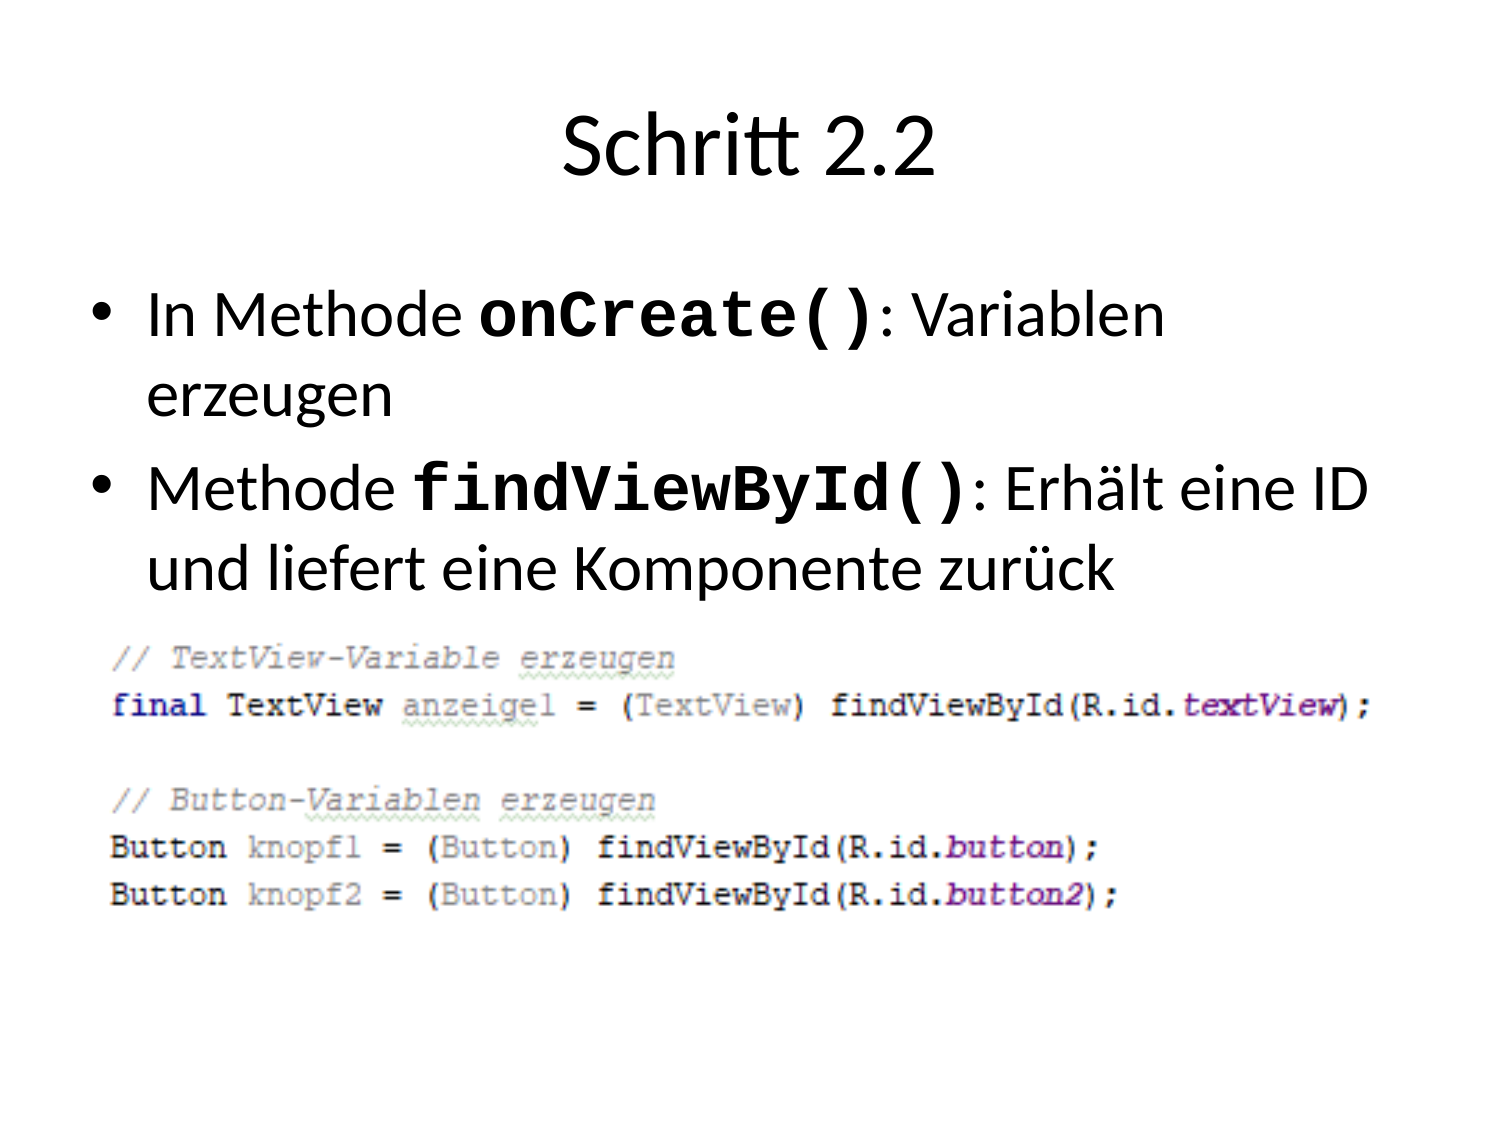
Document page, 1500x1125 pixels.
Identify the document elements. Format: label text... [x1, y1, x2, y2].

picture [100, 633, 1389, 918]
title Schritt 2.2 [75, 45, 1425, 233]
list In Methode onCreate(): Variablen erzeugen Methode findViewById(): Erhält eine ID und liefert eine Komponente zurück [75, 262, 1425, 1005]
